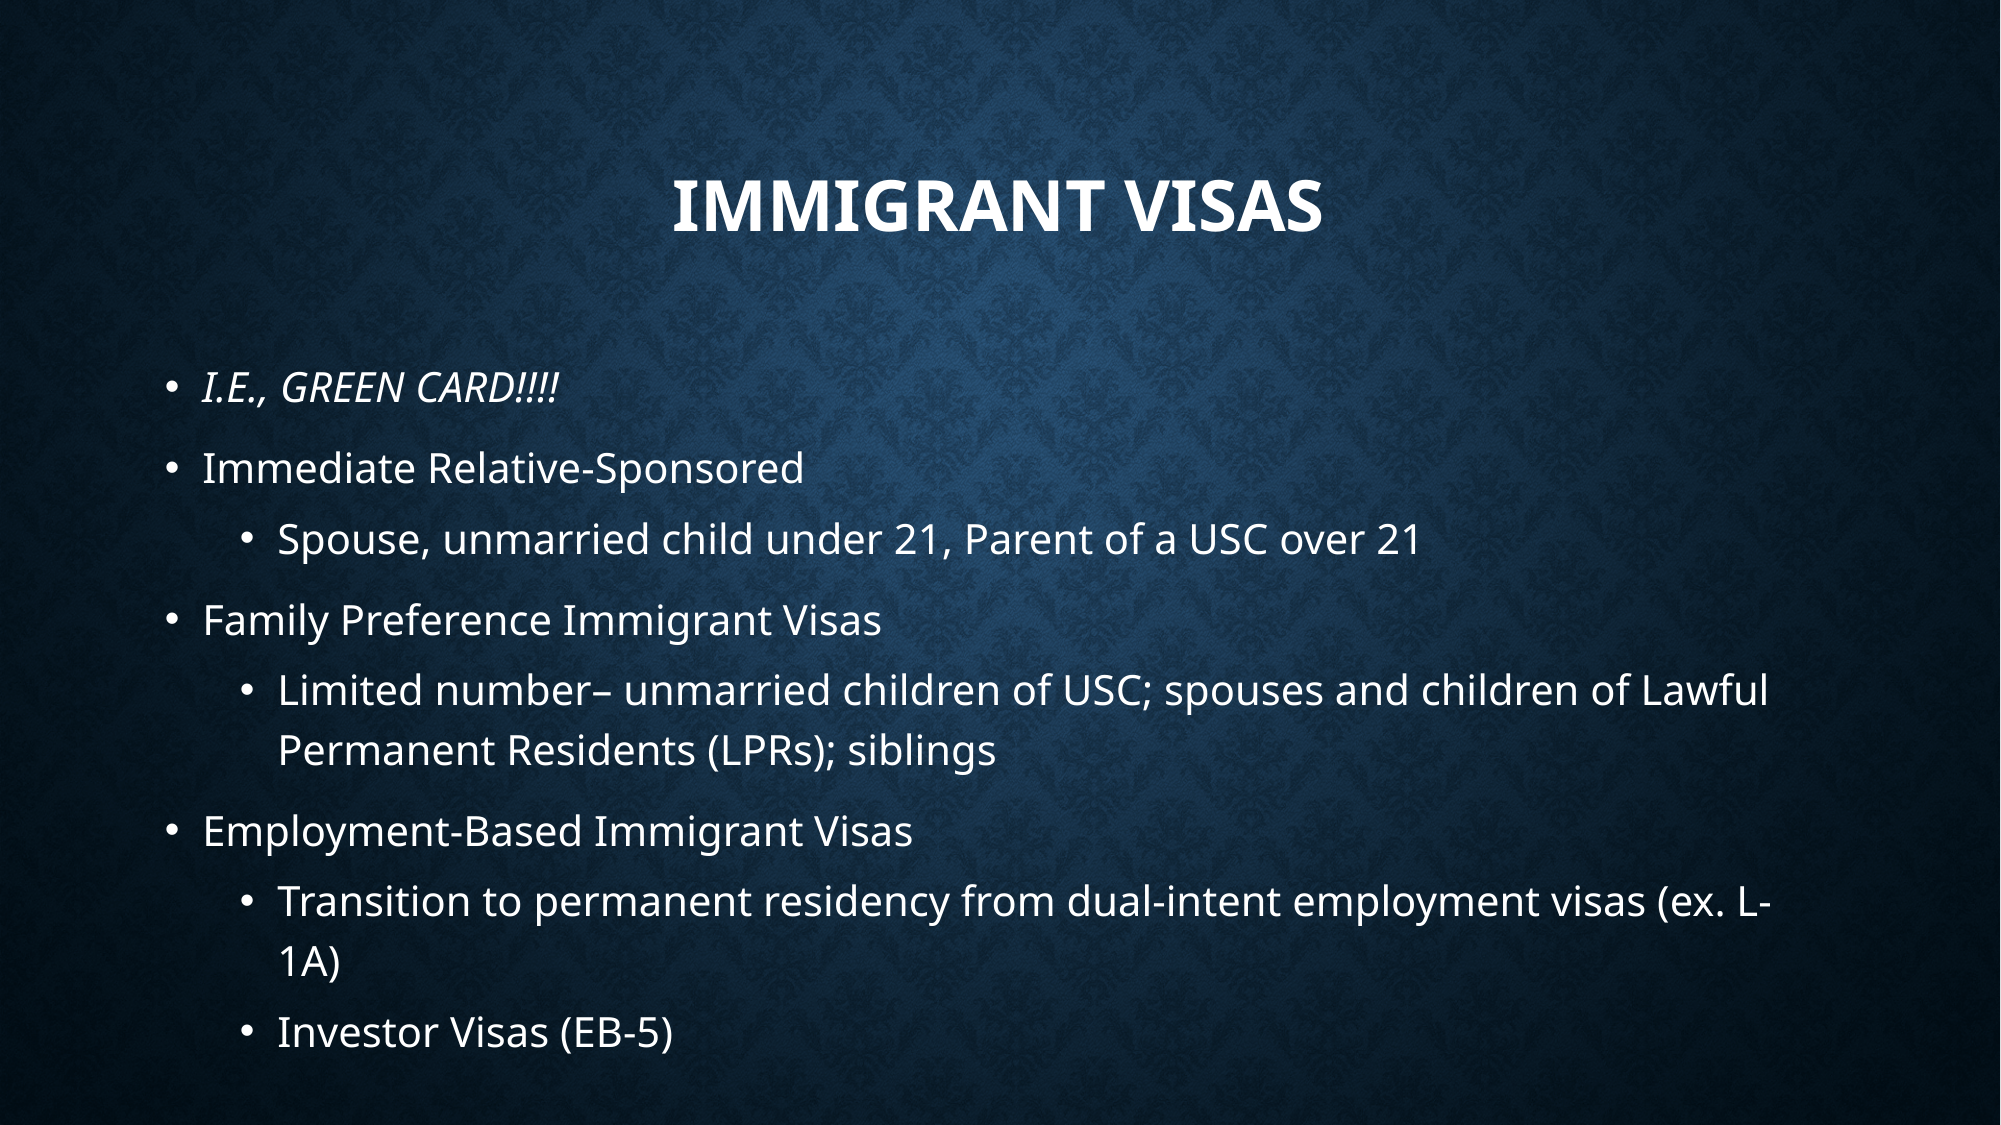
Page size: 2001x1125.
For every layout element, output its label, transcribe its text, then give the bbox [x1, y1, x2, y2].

list I.E., GREEN CARD!!!! Immediate Relative-Sponsored Spouse, unmarried child under 21, Parent of a USC over 21 Family Preference Immigrant Visas Limited number– unmarried children of USC; spouses and children of Lawful Permanent Residents (LPRs); siblings Employment-Based Immigrant Visas Transition to permanent residency from dual-intent employment visas (ex. L-1A) Investor Visas (EB-5) [149, 343, 1849, 1064]
title IMMIGRANT VISAS [149, 99, 1849, 318]
